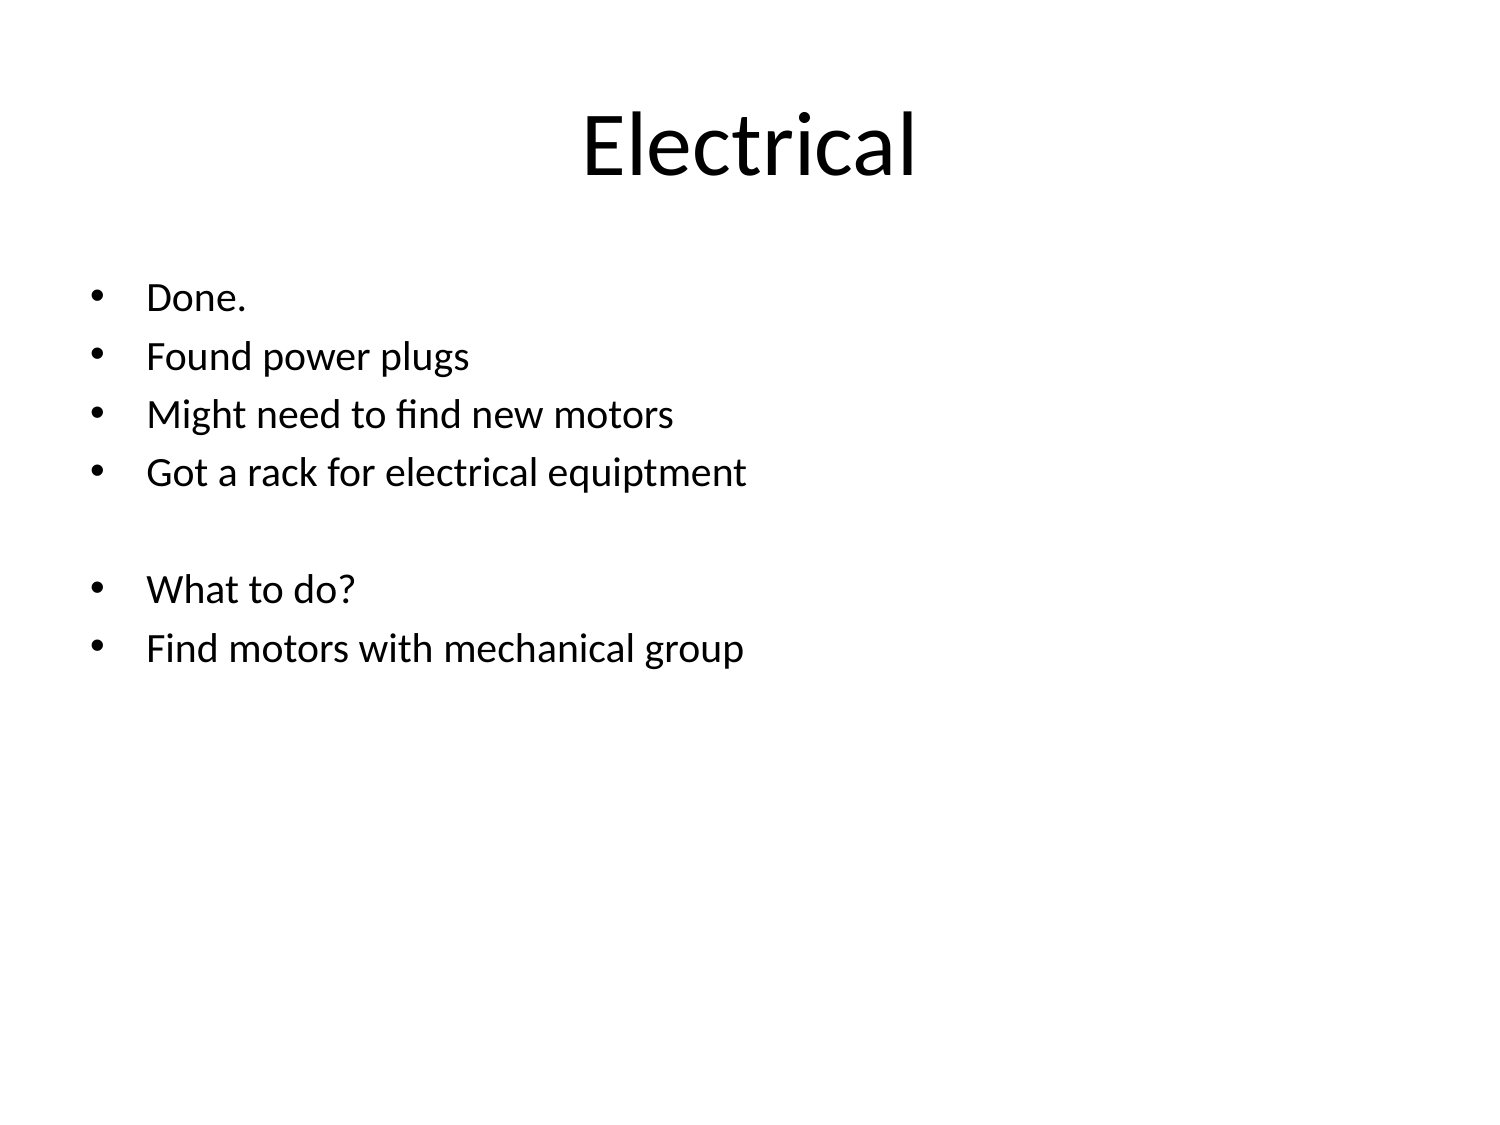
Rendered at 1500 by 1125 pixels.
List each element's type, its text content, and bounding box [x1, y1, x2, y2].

list Done. Found power plugs Might need to find new motors Got a rack for electrical equiptment What to do? Find motors with mechanical group [75, 262, 1425, 1005]
title Electrical [75, 45, 1425, 233]
